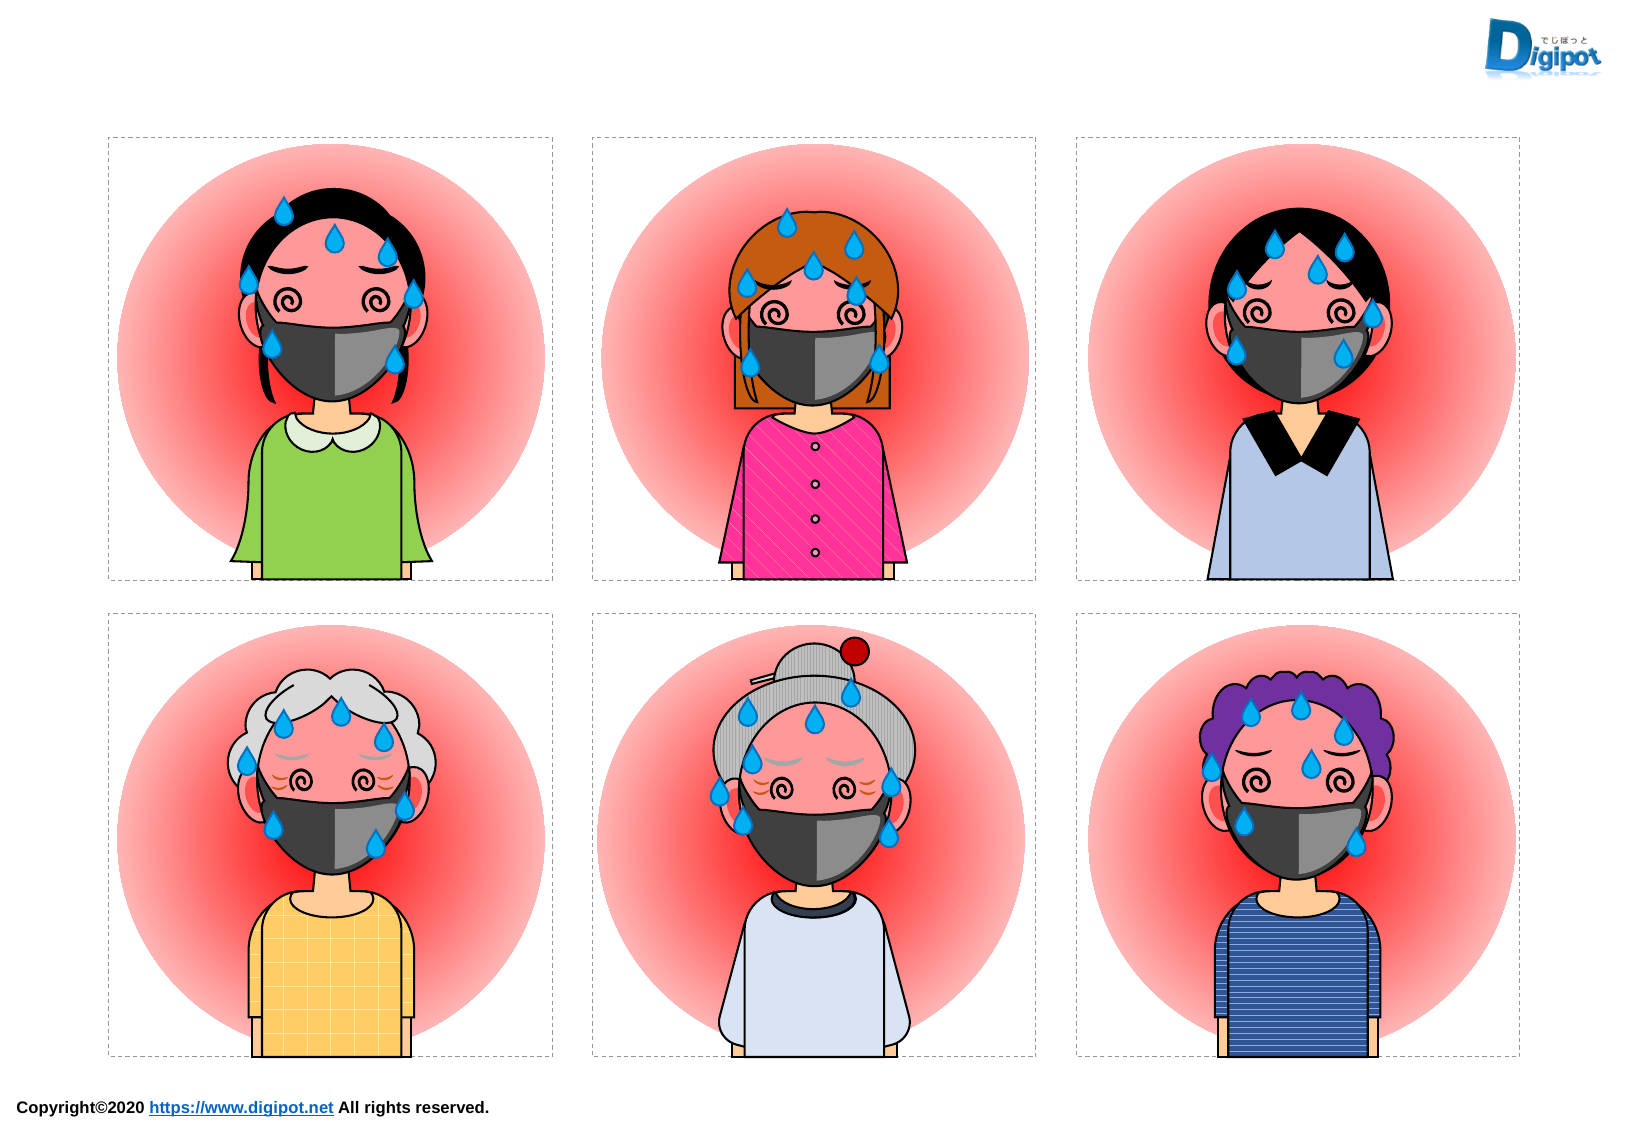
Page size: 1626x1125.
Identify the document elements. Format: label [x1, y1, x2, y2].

text_box [1088, 625, 1516, 1057]
text_box [1088, 144, 1516, 580]
text_box [601, 144, 1029, 580]
text_box [117, 144, 545, 580]
picture [1485, 18, 1602, 82]
text_box [117, 625, 545, 1057]
text_box [597, 625, 1025, 1057]
